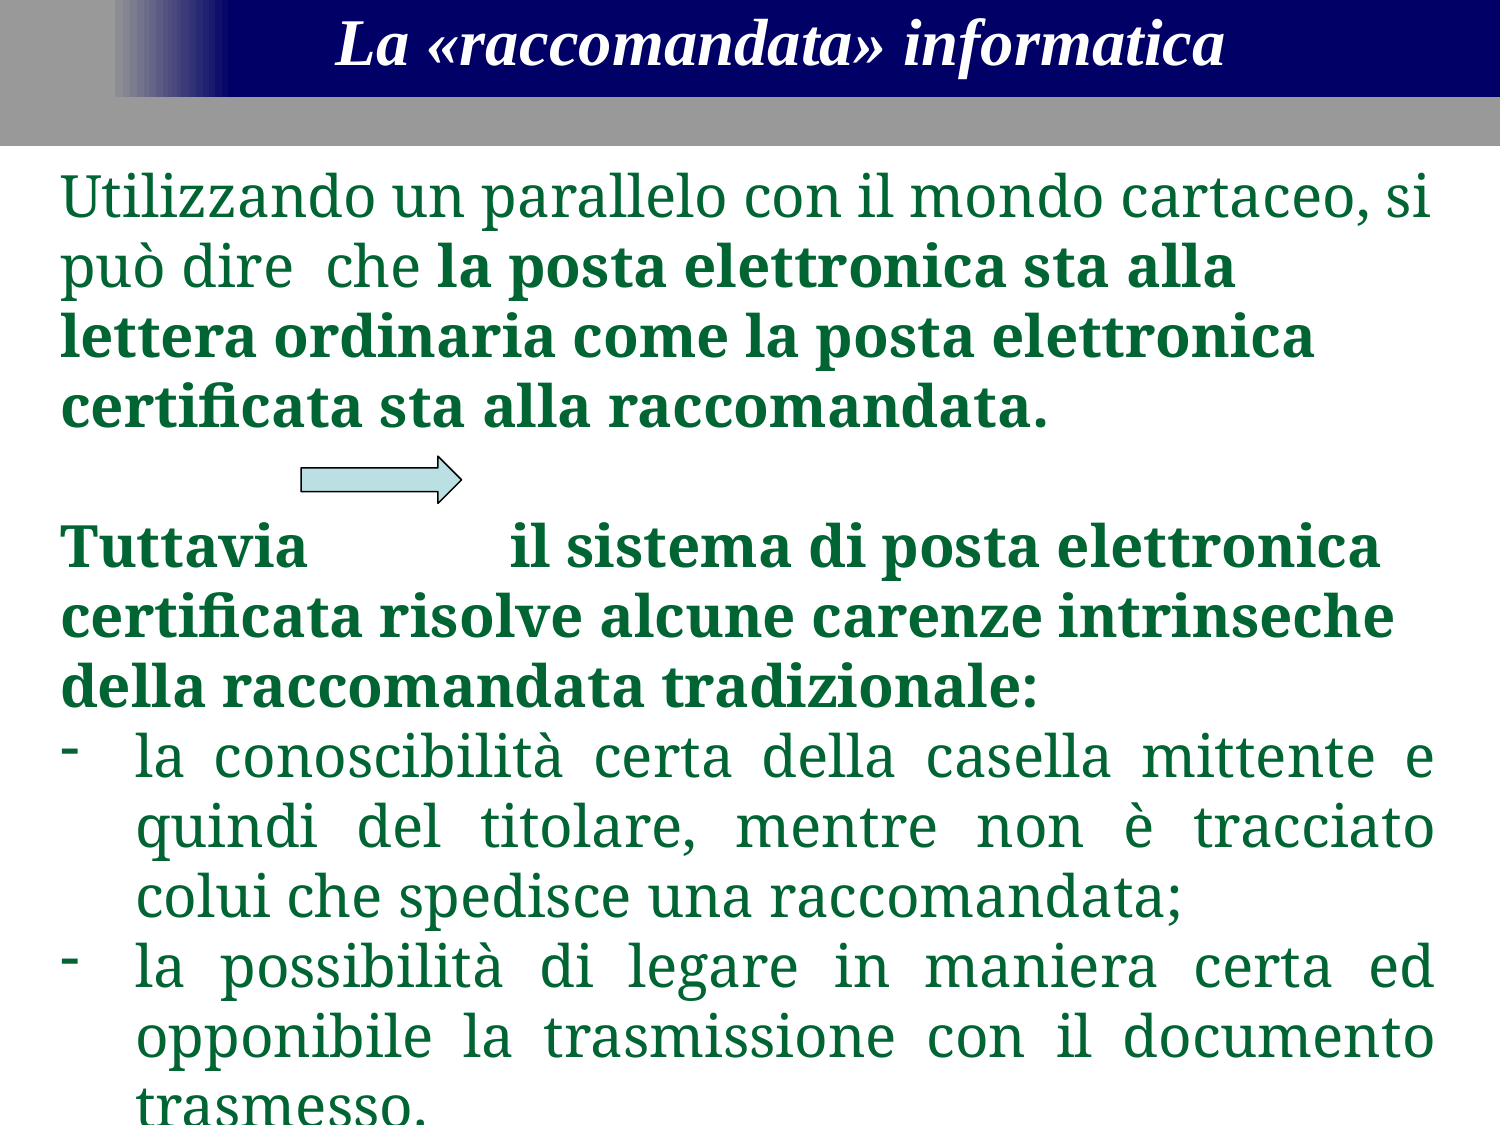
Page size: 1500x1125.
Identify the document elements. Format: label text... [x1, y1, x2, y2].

picture [0, 0, 1500, 1125]
text_box La «raccomandata» informatica [93, 0, 1500, 129]
text_box [301, 456, 462, 504]
text_box Utilizzando un parallelo con il mondo cartaceo, si può dire che la posta elettronica sta alla lettera ordinaria come la posta elettronica certificata sta alla raccomandata. Tuttavia il sistema di posta elettronica certificata risolve alcune carenze intrinseche della raccomandata tradizionale: la conoscibilità certa della casella mittente e quindi del titolare, mentre non è tracciato colui che spedisce una raccomandata; la possibilità di legare in maniera certa ed opponibile la trasmissione con il documento trasmesso. [45, 152, 1452, 1125]
